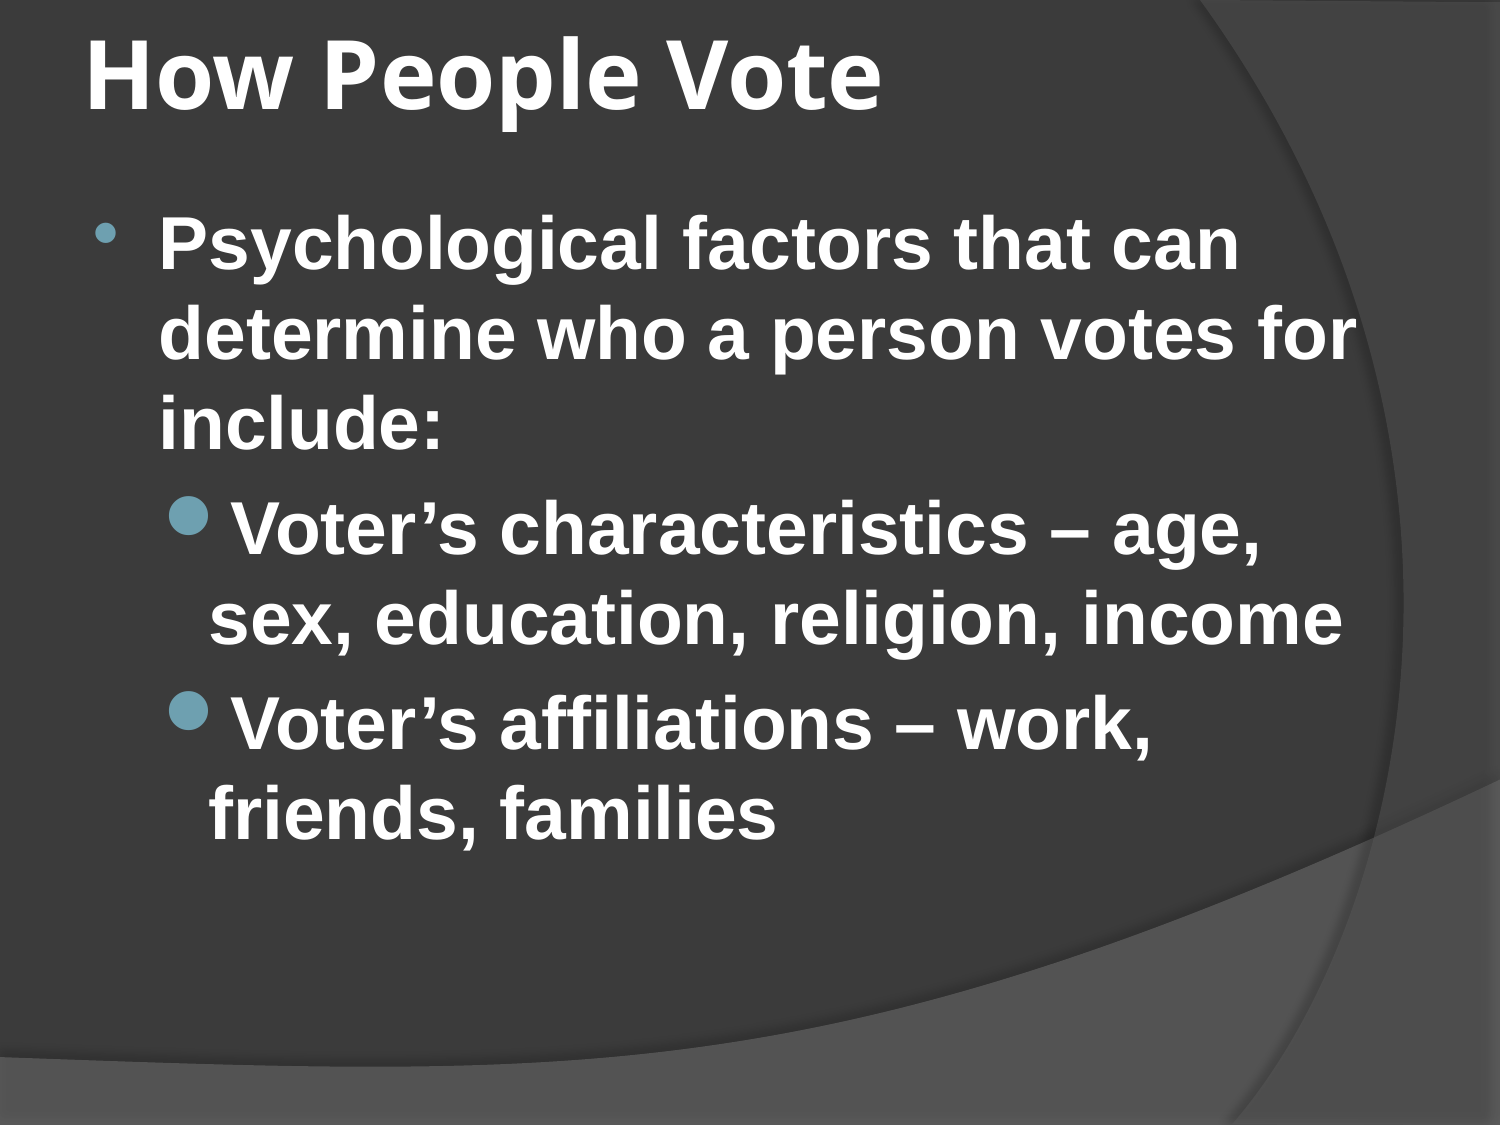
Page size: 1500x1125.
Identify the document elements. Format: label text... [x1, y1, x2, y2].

title How People Vote [75, 0, 1425, 143]
list Psychological factors that can determine who a person votes for include: Voter’s characteristics – age, sex, education, religion, income Voter’s affiliations – work, friends, families [75, 187, 1413, 1025]
